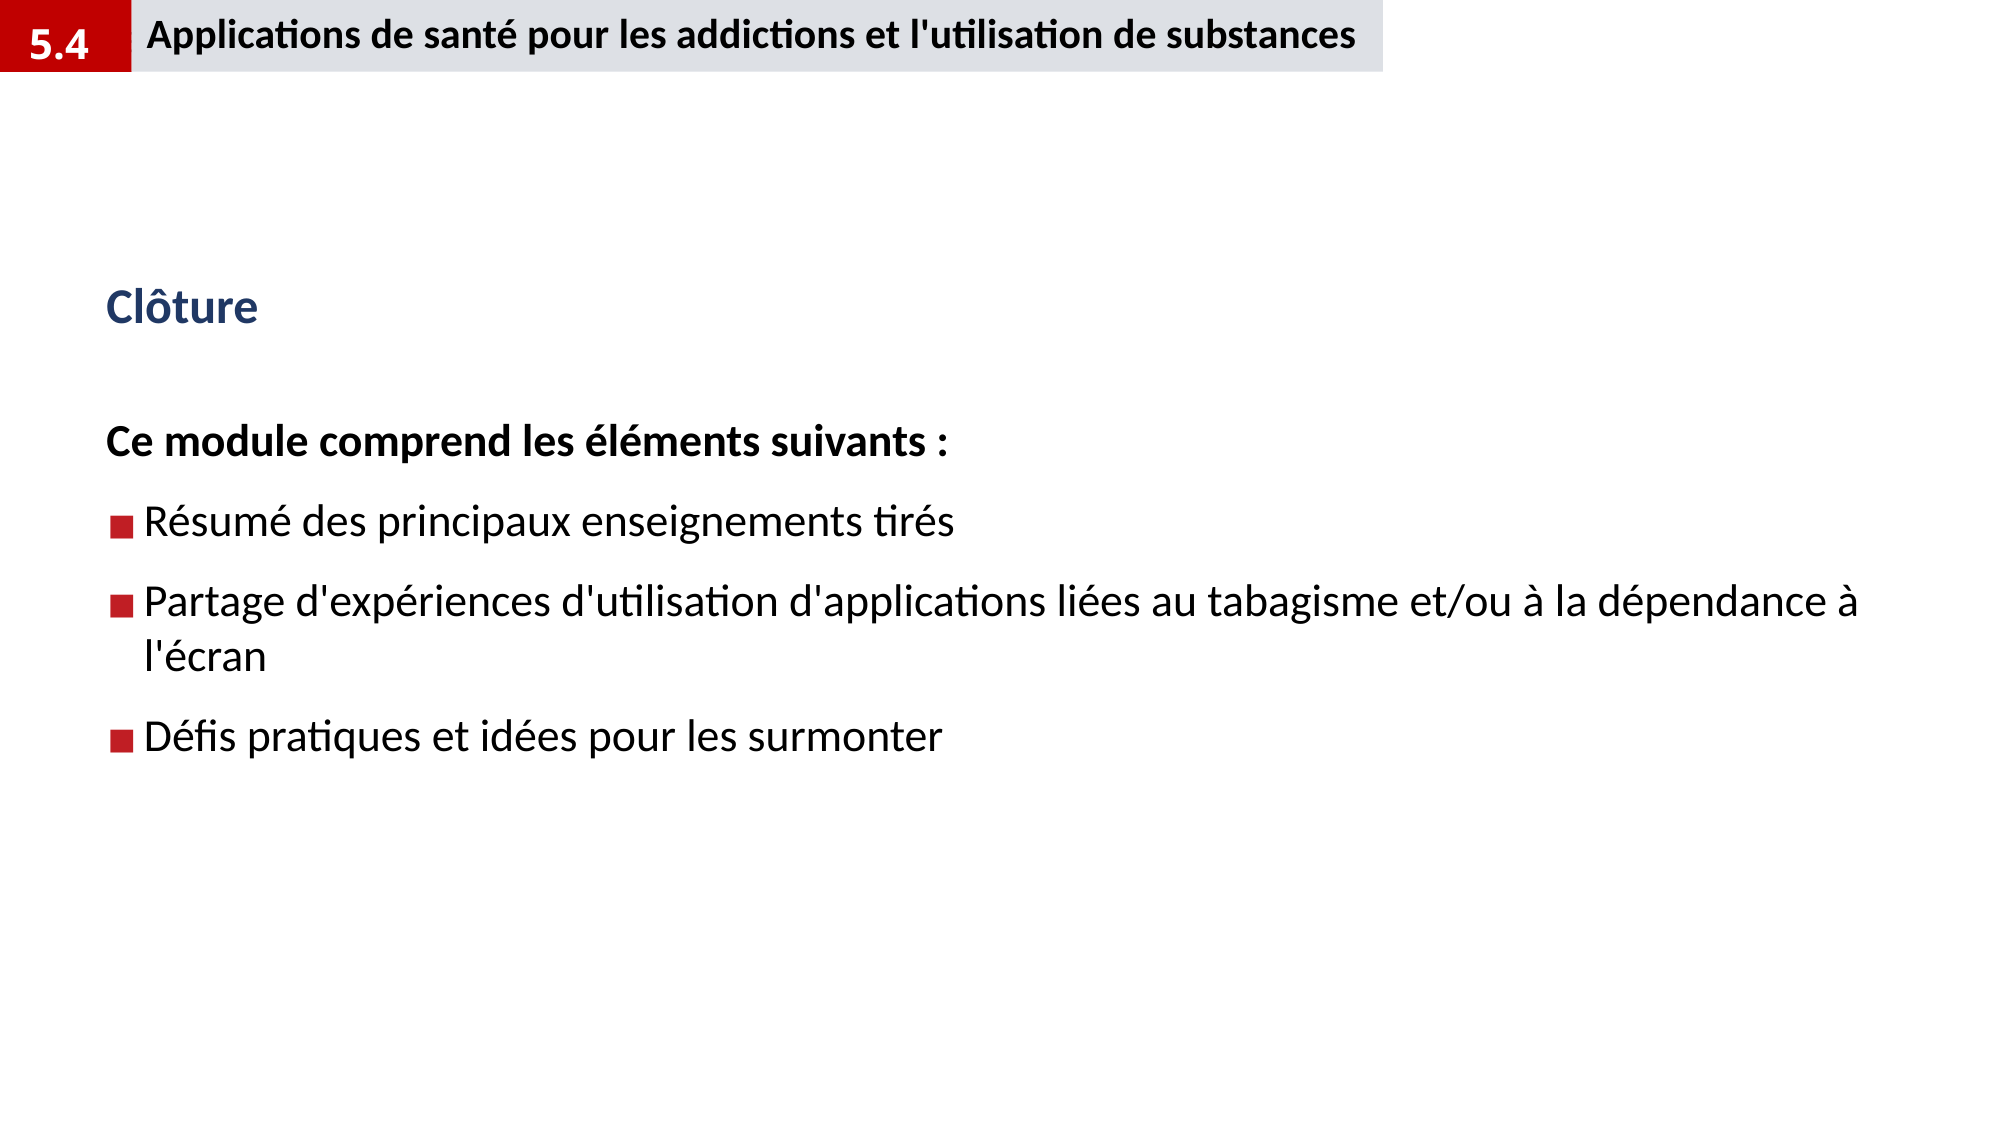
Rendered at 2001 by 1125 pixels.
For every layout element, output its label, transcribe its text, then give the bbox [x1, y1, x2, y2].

text_box Applications de santé pour les addictions et l'utilisation de substances [131, 0, 1383, 72]
list Ce module comprend les éléments suivants : Résumé des principaux enseignements tirés Partage d'expériences d'utilisation d'applications liées au tabagisme et/ou à la dépendance à l'écran Défis pratiques et idées pour les surmonter [91, 403, 1906, 1051]
text_box [0, 0, 131, 72]
title Clôture [91, 247, 1906, 368]
text_box 5.4 [14, 9, 132, 61]
